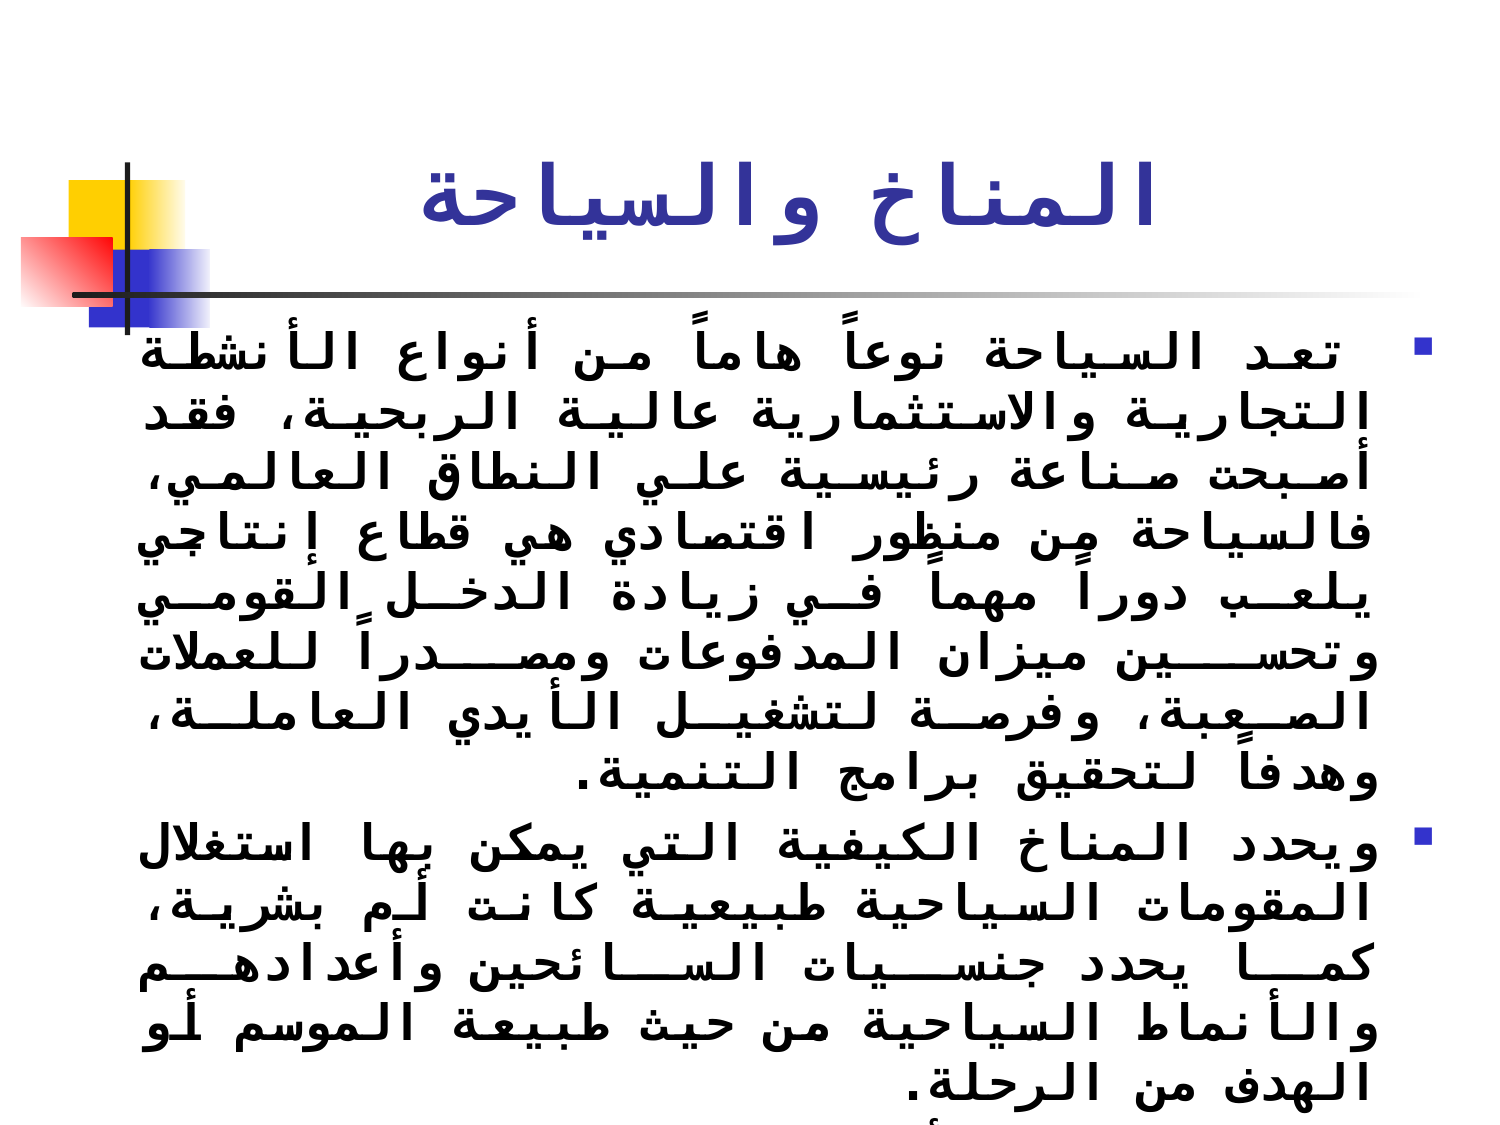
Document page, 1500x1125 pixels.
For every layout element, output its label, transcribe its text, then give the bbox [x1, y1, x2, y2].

list تعد السياحة نوعاً هاماً من أنواع الأنشطة التجارية والاستثمارية عالية الربحية، فقد أصبحت صناعة رئيسية علي النطاق العالمي، فالسياحة من منظور اقتصادي هي قطاع إنتاجي يلعب دوراً مهماً في زيادة الدخل القومي وتحسين ميزان المدفوعات ومصدراً للعملات الصعبة، وفرصة لتشغيل الأيدي العاملة، وهدفاً لتحقيق برامج التنمية. ويحدد المناخ الكيفية التي يمكن بها استغلال المقومات السياحية طبيعية كانت أم بشرية، كما يحدد جنسيات السائحين وأعدادهم والأنماط السياحية من حيث طبيعة الموسم أو الهدف من الرحلة. ويعد المناخ رأس المال الغير منظور في السياحة، خاصة في ممارسة أنشطة الترويح من رياضة الغطس والسباحة والشراع والدراجات المائية ؛ حيث يتم ممارستها عندما تتراوح درجة الحرارة بين 18 - 25ᵒم ، والرطوبة النسبية بين 40 - 60% ، وتوافر نسبة سطوع للشمس لا تقل عن 50% من السنة. [125, 312, 1450, 1063]
title المناخ والسياحة [125, 35, 1468, 250]
